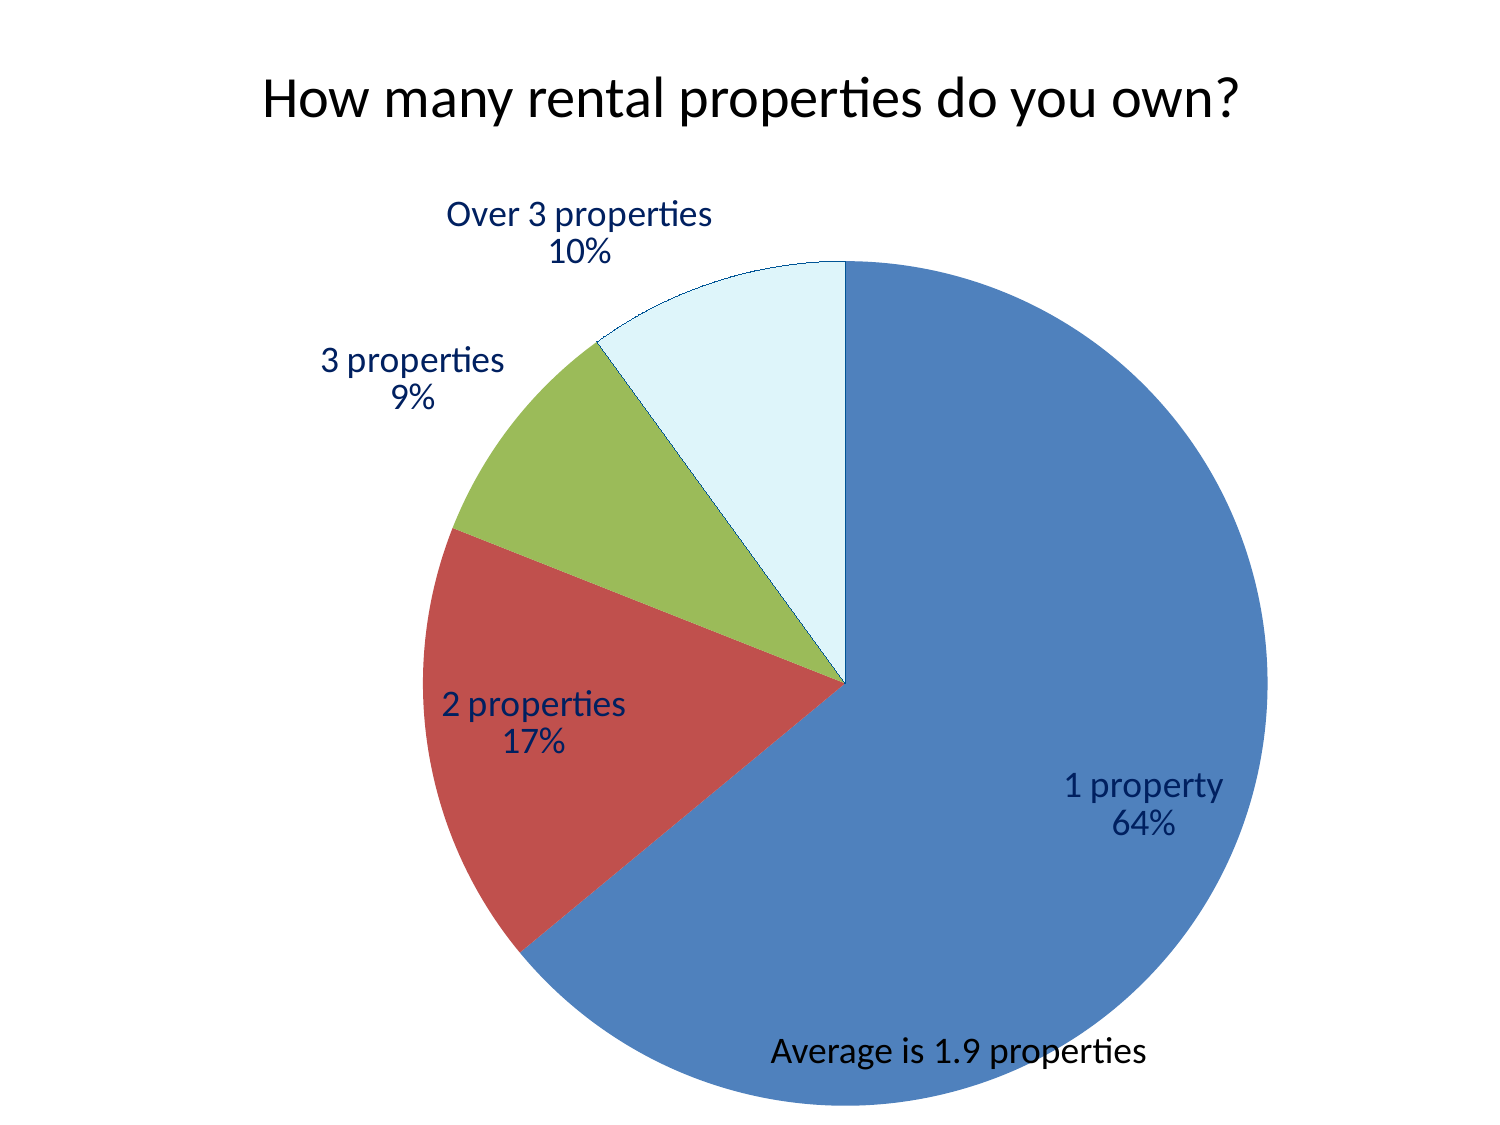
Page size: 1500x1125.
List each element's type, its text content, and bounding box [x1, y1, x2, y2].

title How many rental properties do you own? [76, 0, 1427, 167]
chart [0, 168, 1500, 1125]
